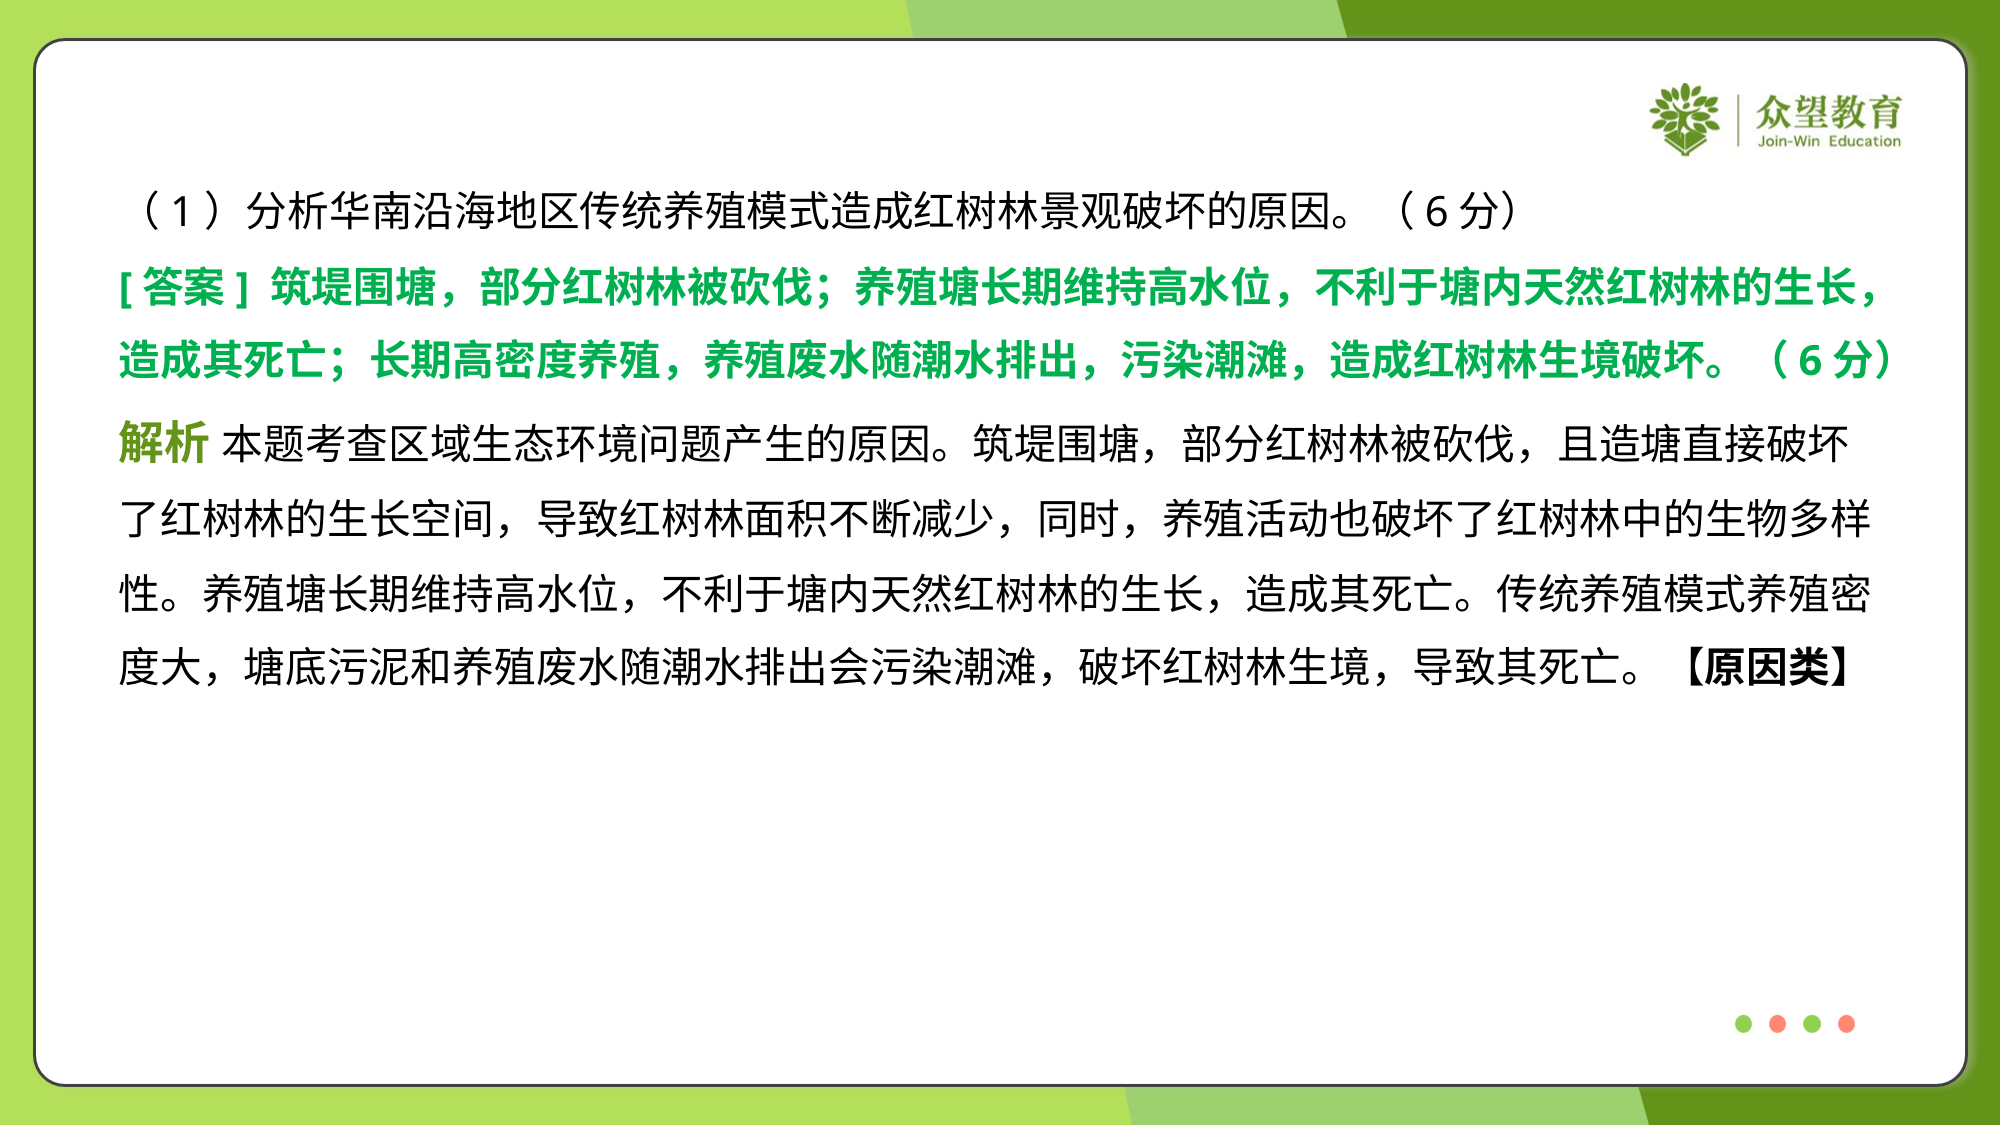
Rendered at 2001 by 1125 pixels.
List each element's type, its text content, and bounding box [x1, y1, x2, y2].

text_box [答案] 筑堤围塘，部分红树林被砍伐；养殖塘长期维持高水位，不利于塘内天然红树林的生长， 造成其死亡；长期高密度养殖，养殖废水随潮水排出，污染潮滩，造成红树林生境破坏。（6分） [118, 235, 1883, 376]
picture [0, 0, 2000, 1125]
text_box （1）分析华南沿海地区传统养殖模式造成红树林景观破坏的原因。（6分） [118, 159, 1883, 227]
text_box 解析 本题考查区域生态环境问题产生的原因。筑堤围塘，部分红树林被砍伐，且造塘直接破坏 了红树林的生长空间，导致红树林面积不断减少，同时，养殖活动也破坏了红树林中的生物多样 性。养殖塘长期维持高水位，不利于塘内天然红树林的生长，造成其死亡。传统养殖模式养殖密 度大，塘底污泥和养殖废水随潮水排出会污染潮滩，破坏红树林生境，导致其死亡。【原因类】 [118, 391, 1883, 684]
